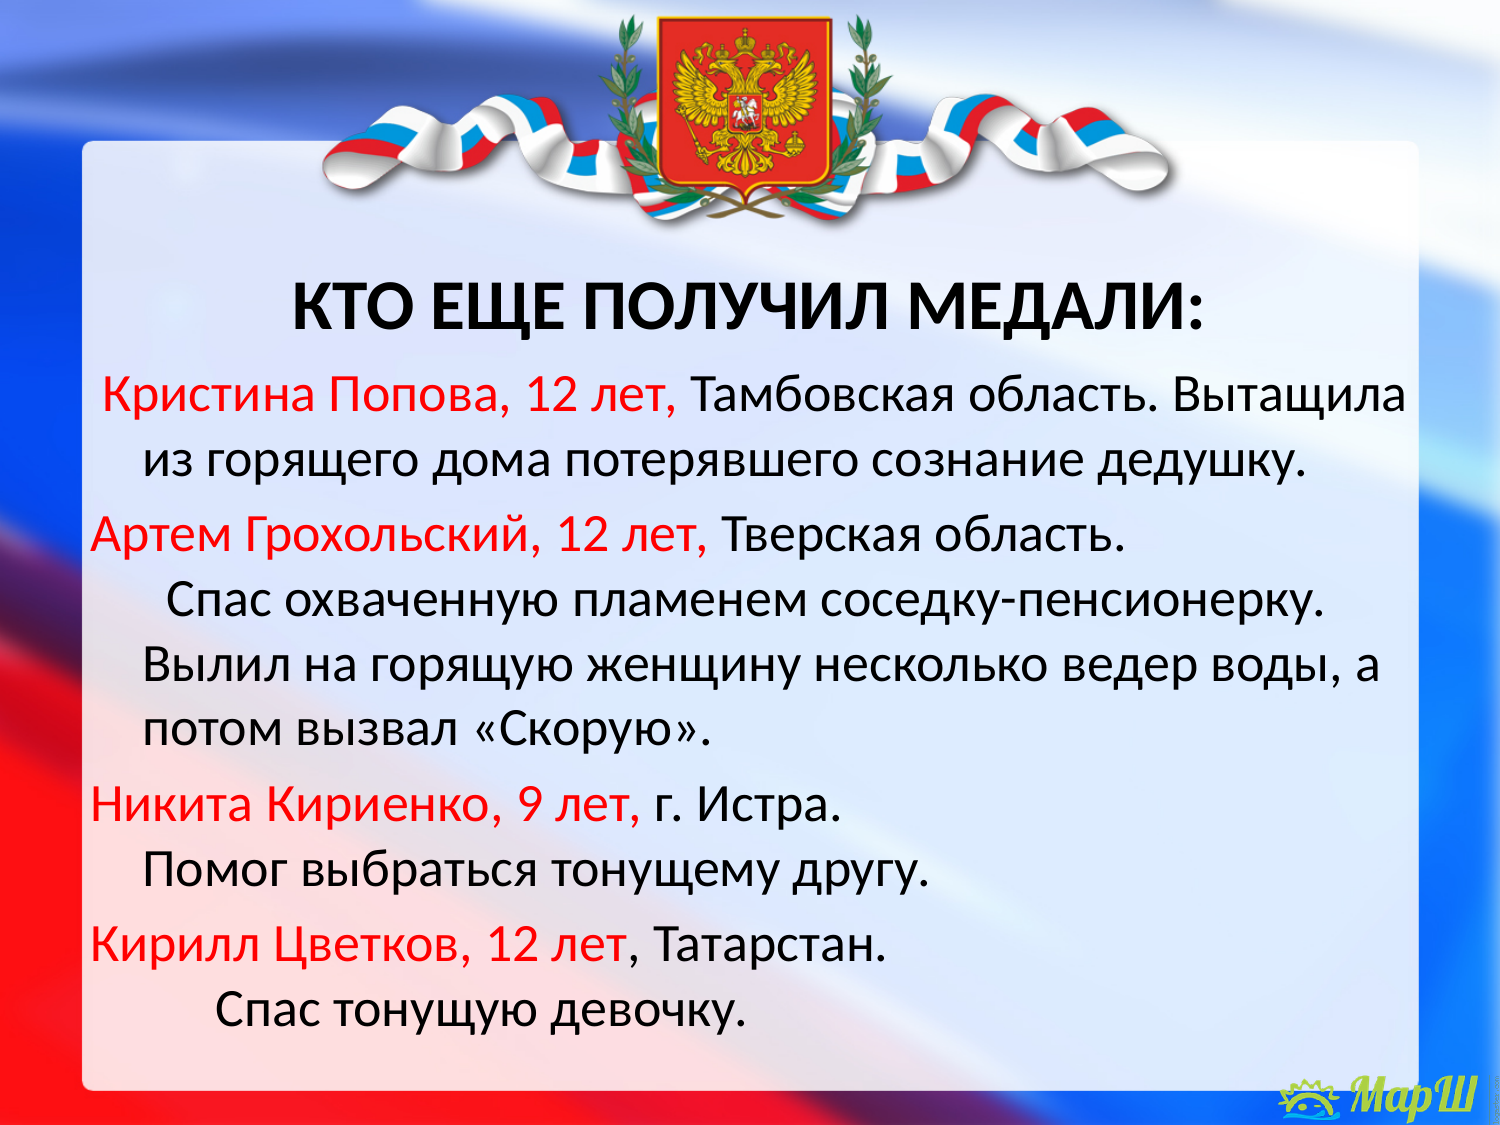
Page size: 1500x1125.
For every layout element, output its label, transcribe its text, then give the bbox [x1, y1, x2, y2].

picture [0, 0, 1500, 1125]
list Кристина Попова, 12 лет, Тамбовская область. Вытащила из горящего дома потерявшего сознание дедушку. Артем Грохольский, 12 лет, Тверская область. Спас охваченную пламенем соседку-пенсионерку. Вылил на горящую женщину несколько ведер воды, а потом вызвал «Скорую». Никита Кириенко, 9 лет, г. Истра. Помог выбраться тонущему другу. Кирилл Цветков, 12 лет, Татарстан. Спас тонущую девочку. [75, 350, 1425, 1093]
title КТО ЕЩЕ ПОЛУЧИЛ МЕДАЛИ: [75, 249, 1425, 350]
